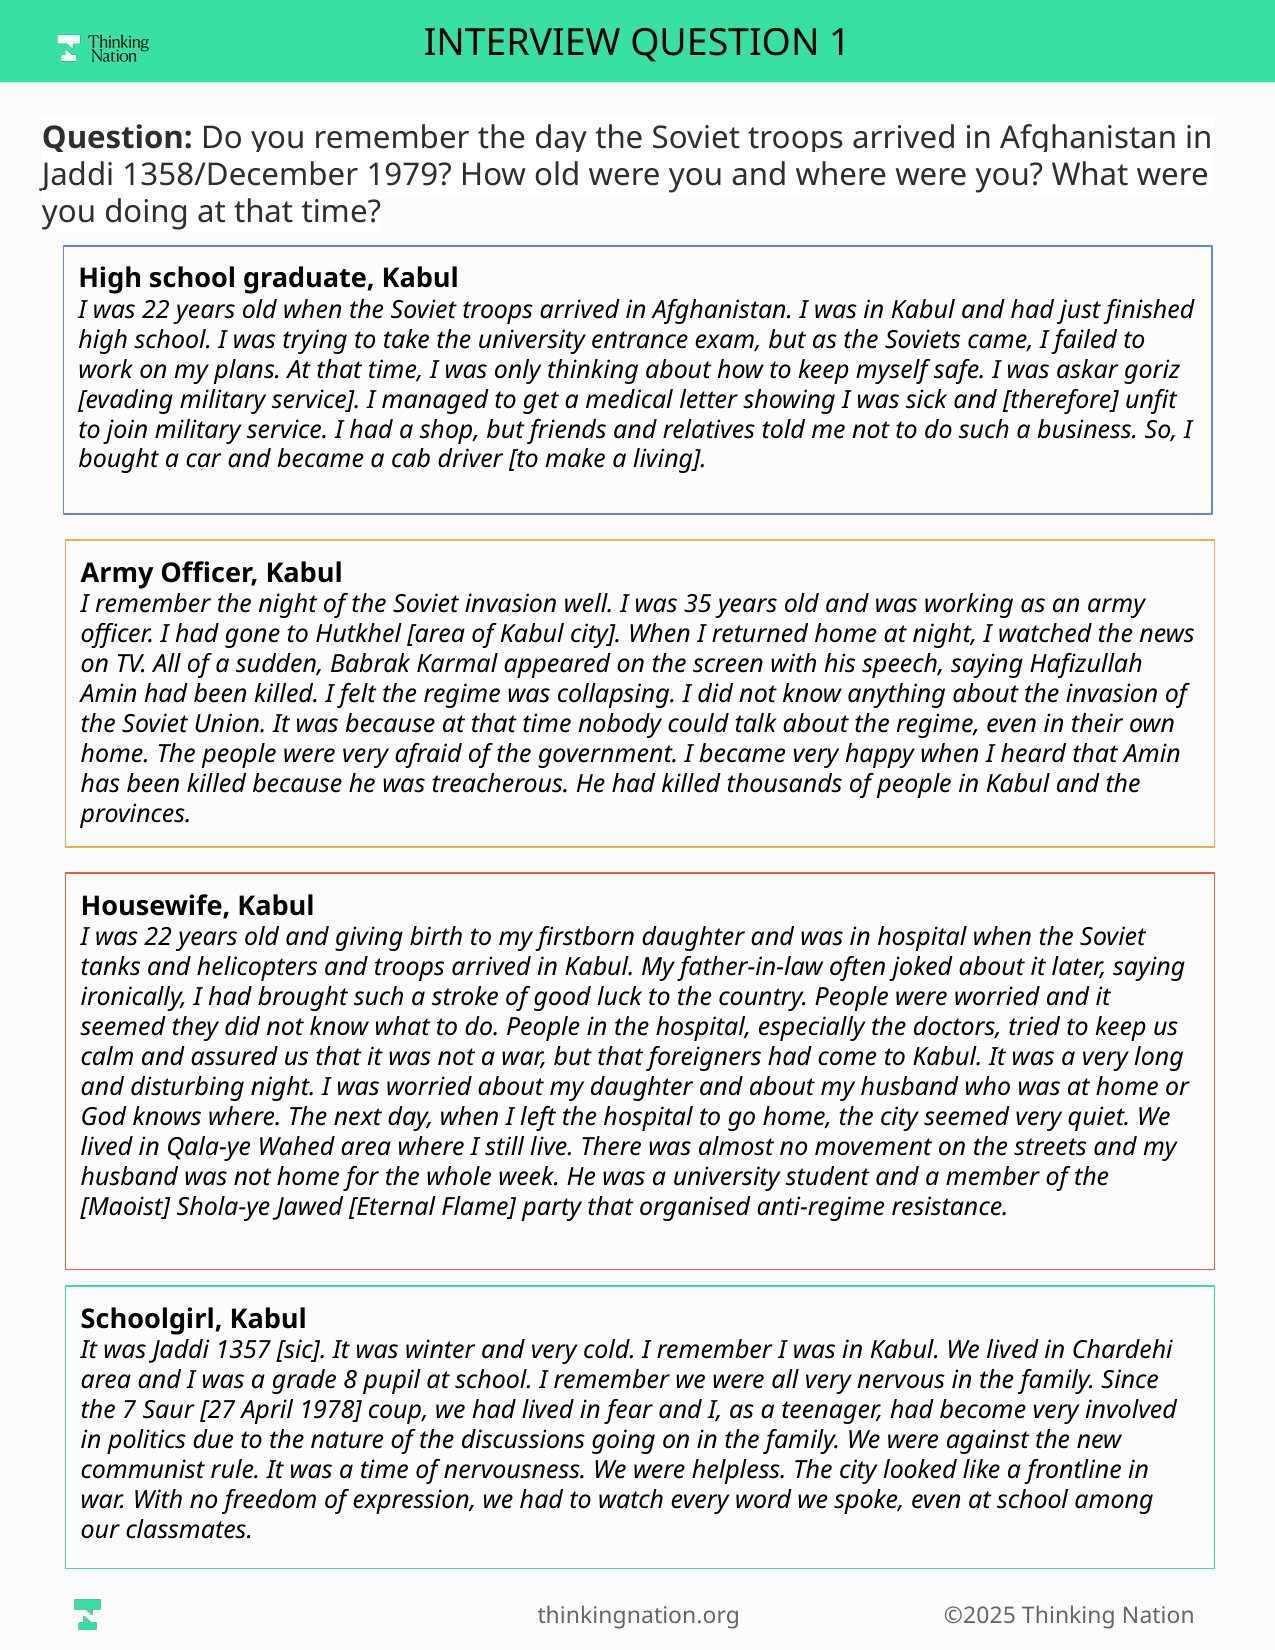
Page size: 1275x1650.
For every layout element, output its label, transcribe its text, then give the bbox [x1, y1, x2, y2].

text_box Question: Do you remember the day the Soviet troops arrived in Afghanistan in Jaddi 1358/December 1979? How old were you and where were you? What were you doing at that time? [26, 101, 1248, 245]
picture [65, 1592, 109, 1636]
text_box INTERVIEW QUESTION 1 [0, 0, 1275, 83]
picture [47, 26, 152, 71]
text_box Army Officer, Kabul I remember the night of the Soviet invasion well. I was 35 years old and was working as an army officer. I had gone to Hutkhel [area of Kabul city]. When I returned home at night, I watched the news on TV. All of a sudden, Babrak Karmal appeared on the screen with his speech, saying Hafizullah Amin had been killed. I felt the regime was collapsing. I did not know anything about the invasion of the Soviet Union. It was because at that time nobody could talk about the regime, even in their own home. The people were very afraid of the government. I became very happy when I heard that Amin has been killed because he was treacherous. He had killed thousands of people in Kabul and the provinces. [65, 540, 1215, 848]
text_box thinkingnation.org [488, 1584, 790, 1636]
text_box ©2025 Thinking Nation [909, 1584, 1211, 1636]
text_box Schoolgirl, Kabul It was Jaddi 1357 [sic]. It was winter and very cold. I remember I was in Kabul. We lived in Chardehi area and I was a grade 8 pupil at school. I remember we were all very nervous in the family. Since the 7 Saur [27 April 1978] coup, we had lived in fear and I, as a teenager, had become very involved in politics due to the nature of the discussions going on in the family. We were against the new communist rule. It was a time of nervousness. We were helpless. The city looked like a frontline in war. With no freedom of expression, we had to watch every word we spoke, even at school among our classmates. [65, 1286, 1215, 1569]
text_box High school graduate, Kabul I was 22 years old when the Soviet troops arrived in Afghanistan. I was in Kabul and had just finished high school. I was trying to take the university entrance exam, but as the Soviets came, I failed to work on my plans. At that time, I was only thinking about how to keep myself safe. I was askar goriz [evading military service]. I managed to get a medical letter showing I was sick and [therefore] unfit to join military service. I had a shop, but friends and relatives told me not to do such a business. So, I bought a car and became a cab driver [to make a living]. [63, 245, 1213, 515]
text_box Housewife, Kabul I was 22 years old and giving birth to my firstborn daughter and was in hospital when the Soviet tanks and helicopters and troops arrived in Kabul. My father-in-law often joked about it later, saying ironically, I had brought such a stroke of good luck to the country. People were worried and it seemed they did not know what to do. People in the hospital, especially the doctors, tried to keep us calm and assured us that it was not a war, but that foreigners had come to Kabul. It was a very long and disturbing night. I was worried about my daughter and about my husband who was at home or God knows where. The next day, when I left the hospital to go home, the city seemed very quiet. We lived in Qala-ye Wahed area where I still live. There was almost no movement on the streets and my husband was not home for the whole week. He was a university student and a member of the [Maoist] Shola-ye Jawed [Eternal Flame] party that organised anti-regime resistance. [65, 873, 1215, 1270]
